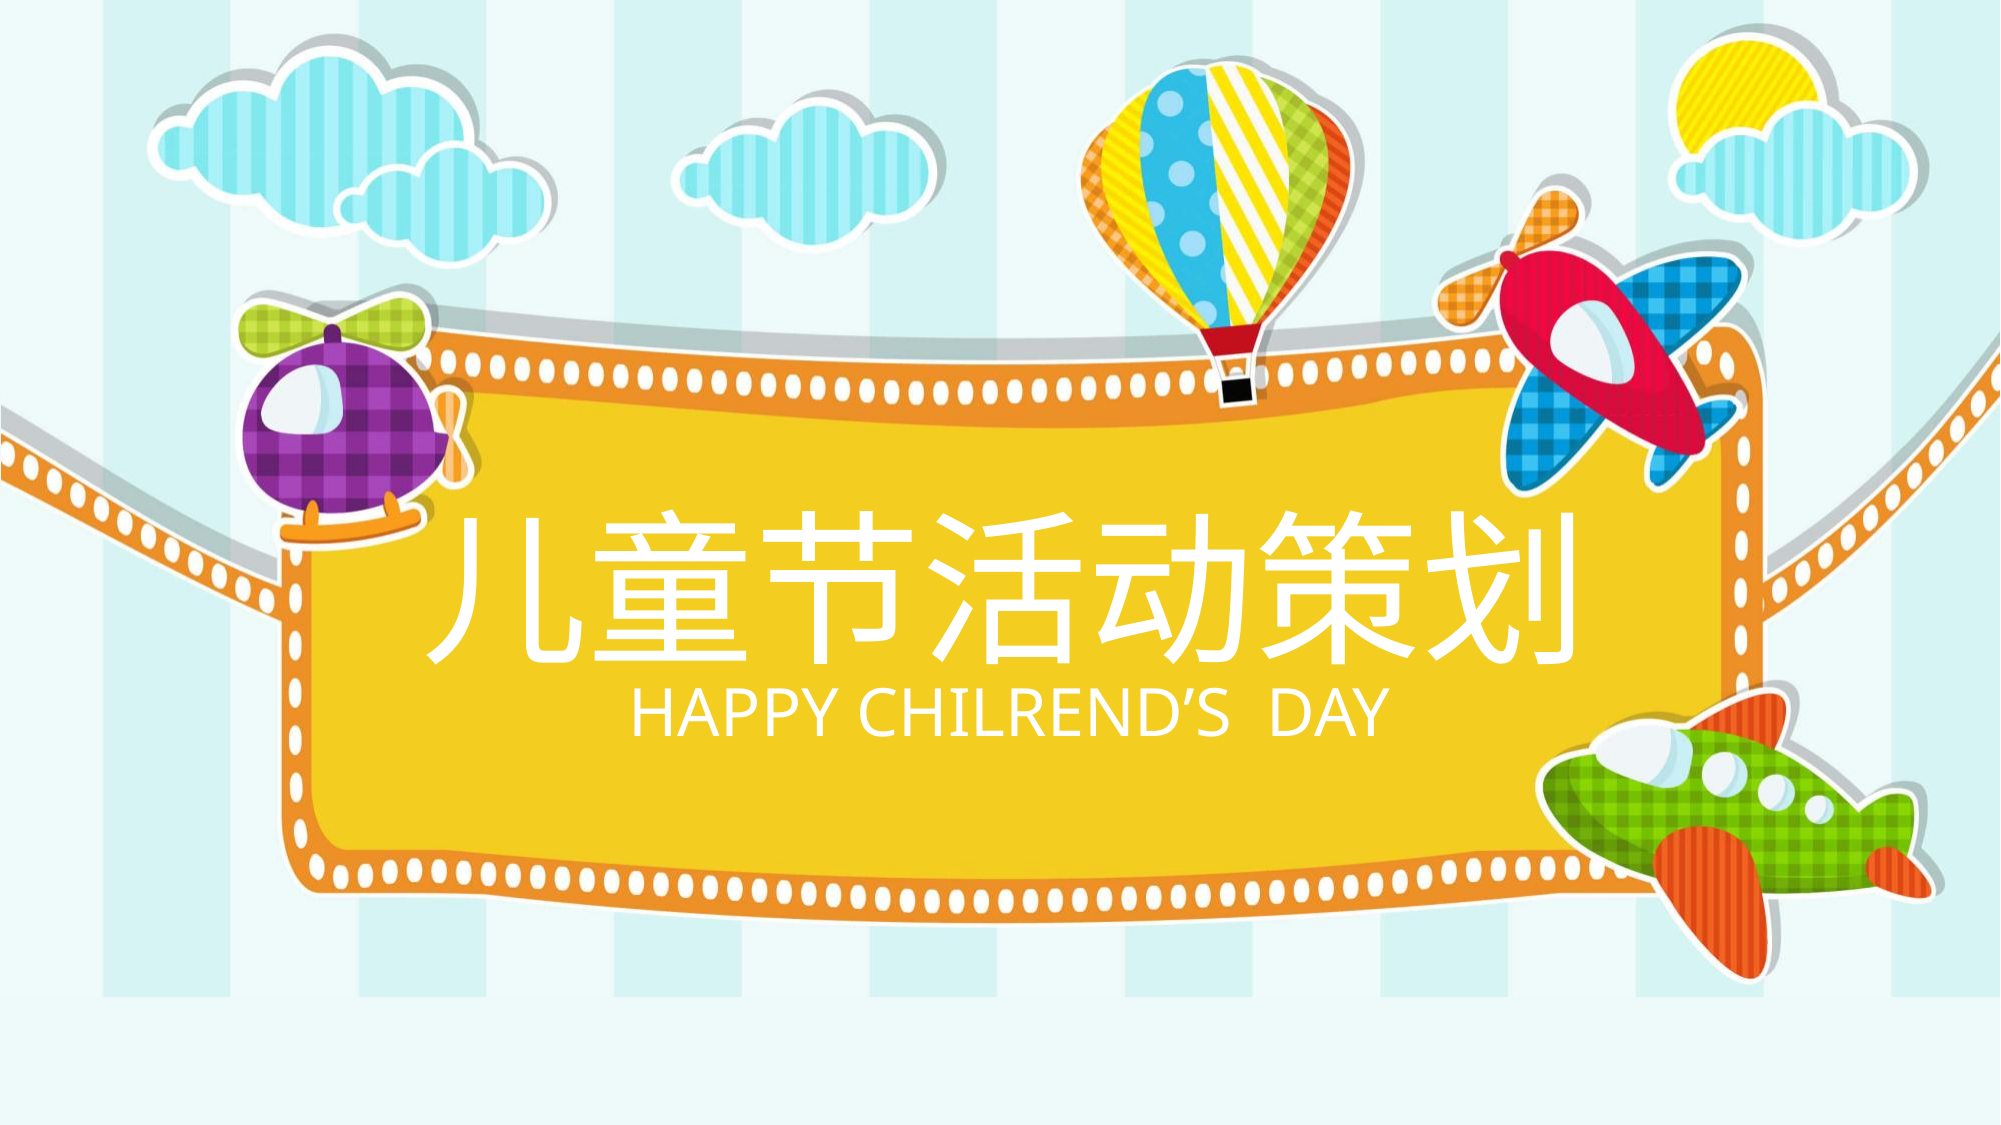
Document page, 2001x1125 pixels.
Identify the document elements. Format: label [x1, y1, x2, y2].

picture [0, 0, 2000, 997]
